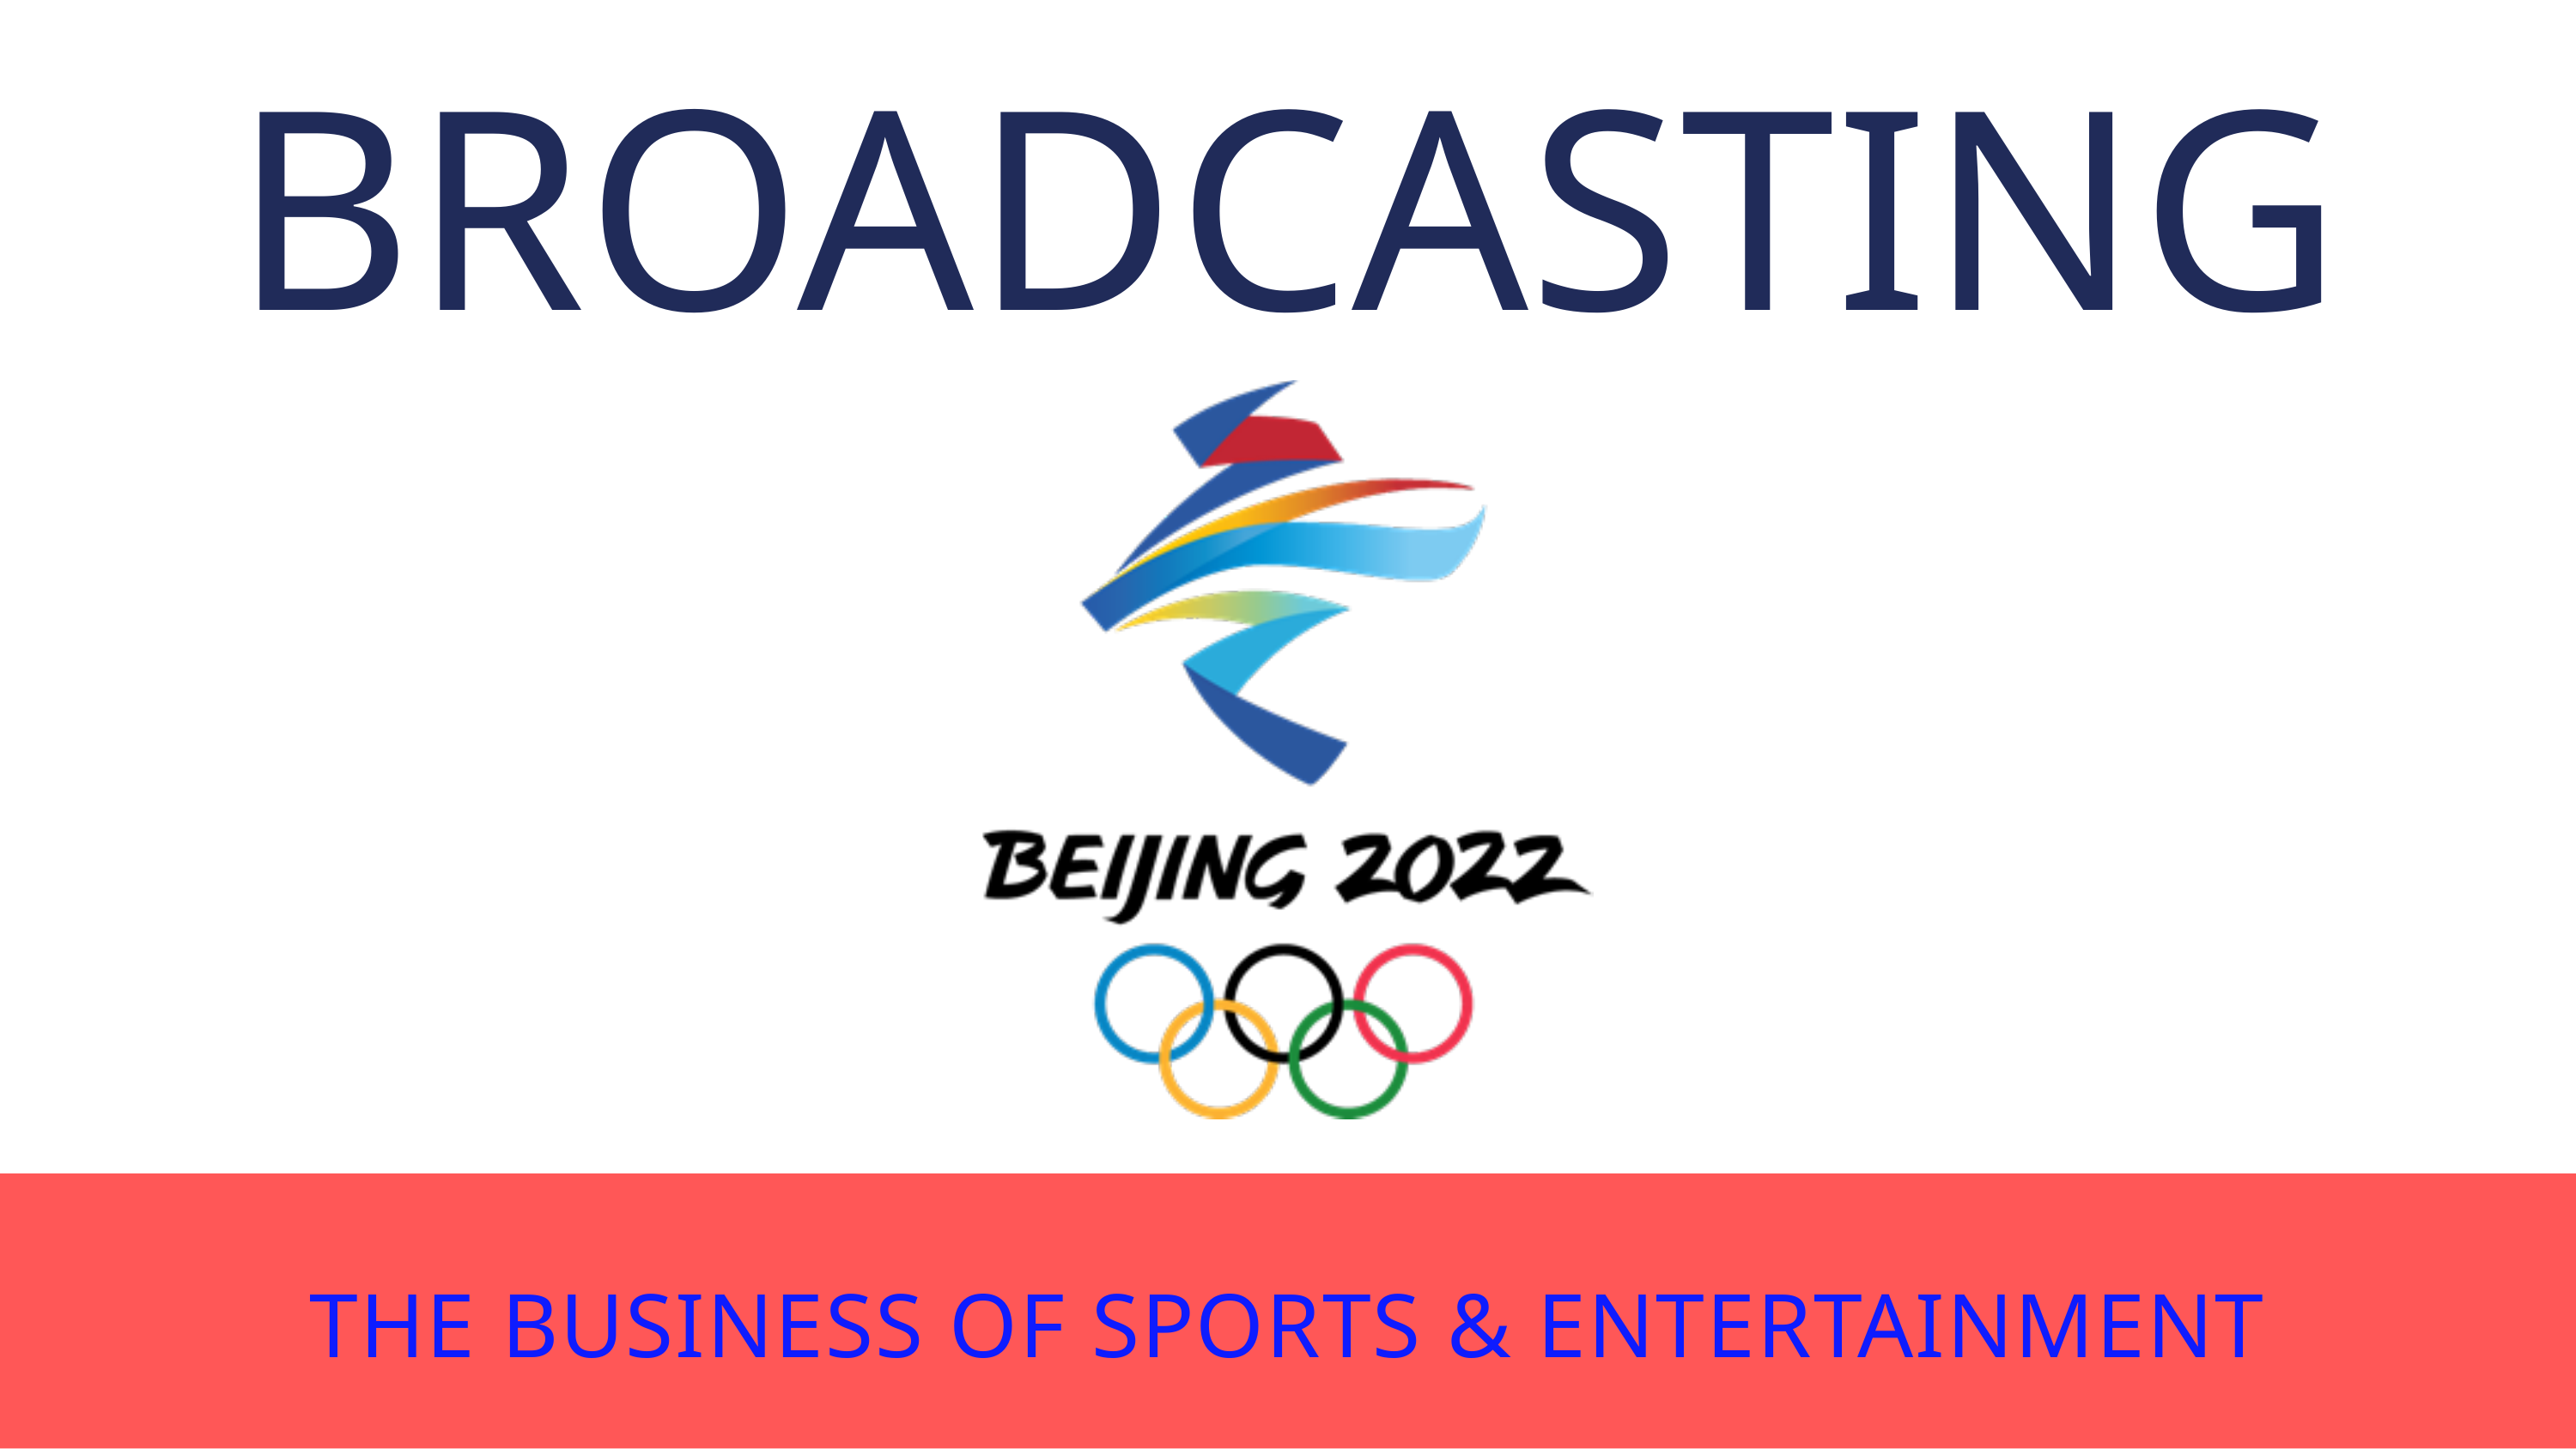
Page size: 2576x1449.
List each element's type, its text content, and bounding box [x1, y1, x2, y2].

picture [982, 379, 1594, 1119]
text_box THE BUSINESS OF SPORTS & ENTERTAINMENT [191, 1252, 2385, 1375]
text_box BROADCASTING [196, 60, 2380, 367]
text_box [0, 1173, 2576, 1449]
